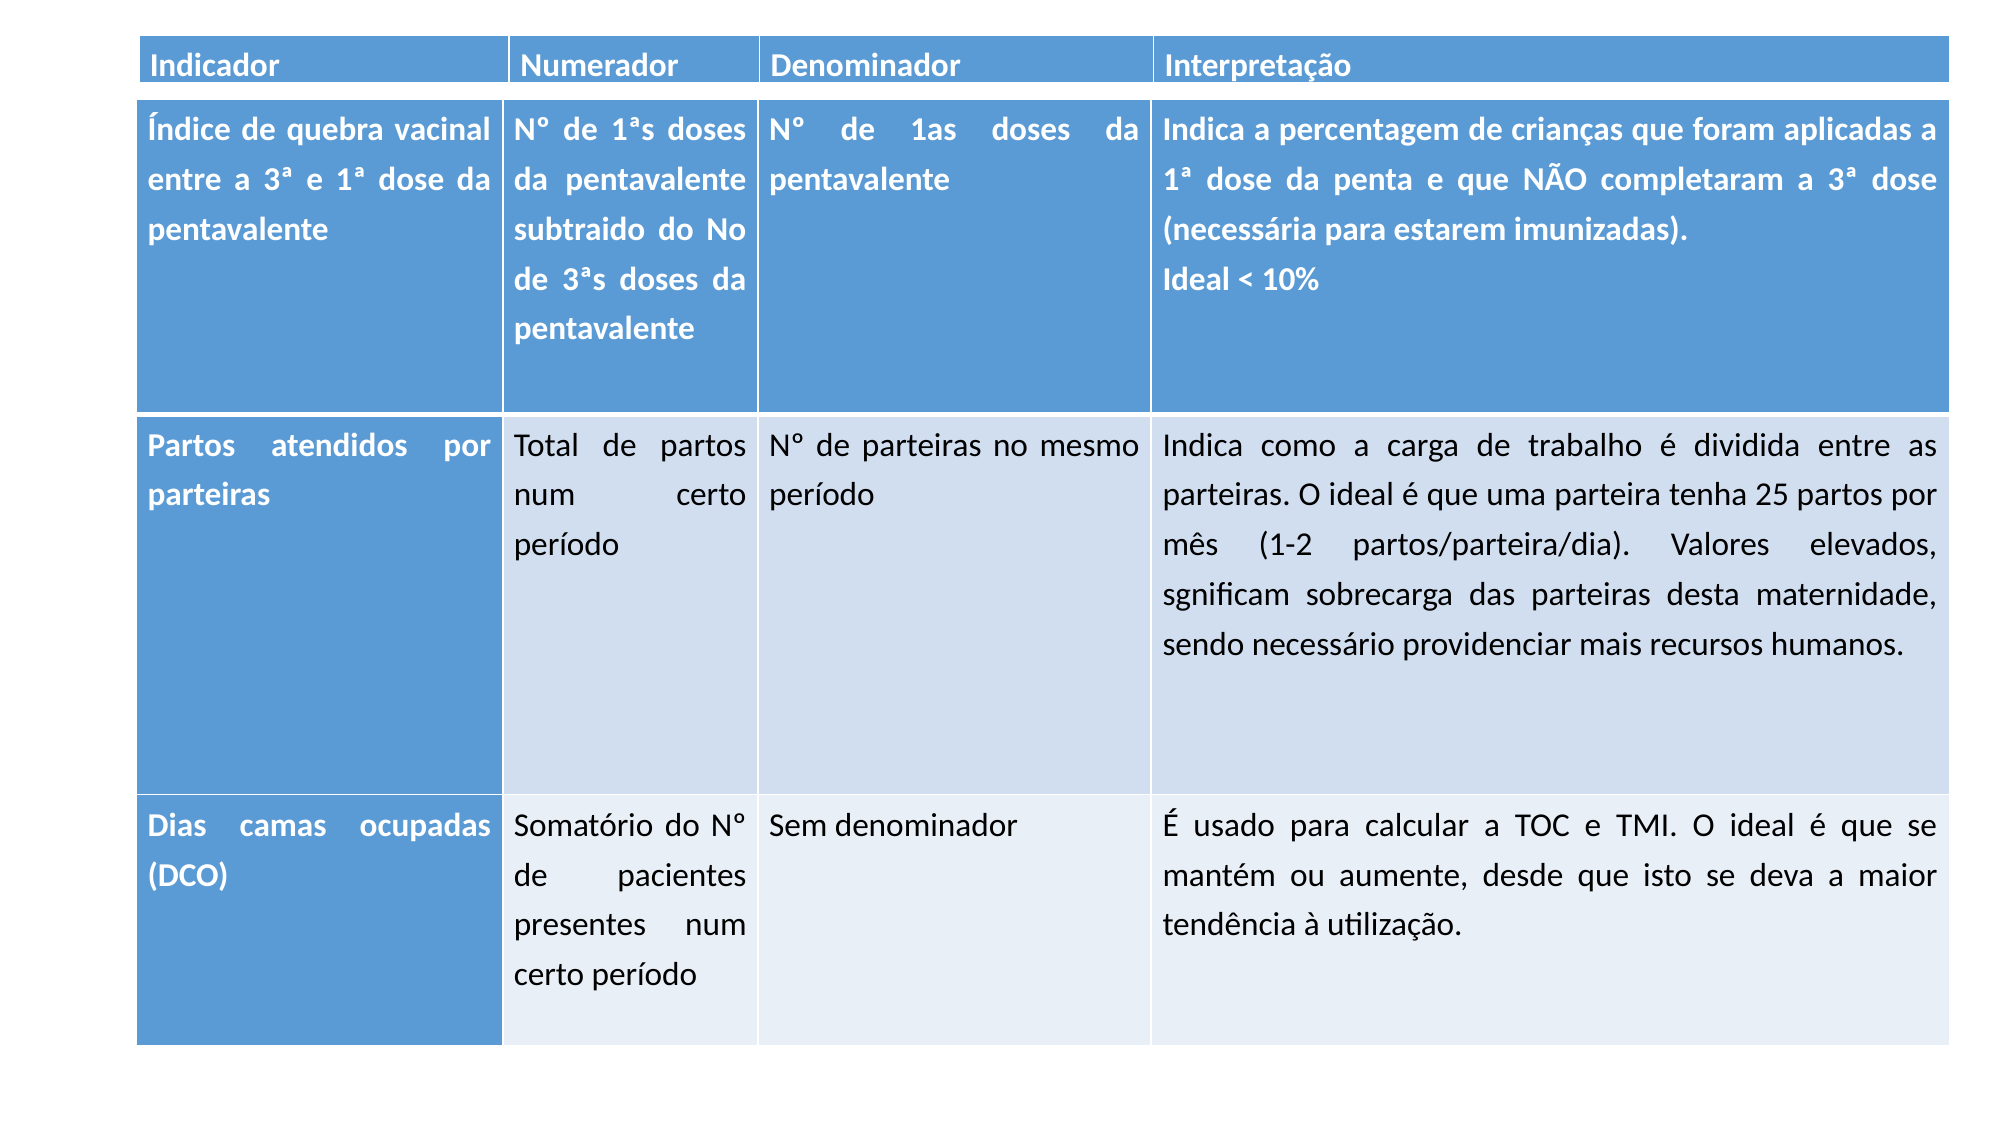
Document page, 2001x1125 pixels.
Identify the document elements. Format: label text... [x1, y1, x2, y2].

table_header Índice de quebra vacinal entre a 3ª e 1ª dose da pentavalente [137, 100, 502, 412]
table_cell Partos atendidos por parteiras [137, 417, 502, 794]
table_header Denominador [760, 36, 1153, 82]
table_header Interpretação [1154, 36, 1949, 82]
table_header Numerador [510, 36, 759, 82]
table_cell Indica como a carga de trabalho é dividida entre as parteiras. O ideal é que uma parteira tenha 25 partos por mês (1-2 partos/parteira/dia). Valores elevados, sgnificam sobrecarga das parteiras desta maternidade, sendo necessário providenciar mais recursos humanos. [1152, 417, 1949, 794]
table_cell Nº de parteiras no mesmo período [759, 417, 1150, 794]
table_header Indicador [140, 36, 508, 82]
table_cell Somatório do Nº de pacientes presentes num certo período [504, 795, 757, 1045]
table_cell É usado para calcular a TOC e TMI. O ideal é que se mantém ou aumente, desde que isto se deva a maior tendência à utilização. [1152, 795, 1949, 1045]
table_cell Sem denominador [759, 795, 1150, 1045]
table_header Indica a percentagem de crianças que foram aplicadas a 1ª dose da penta e que NÃO completaram a 3ª dose (necessária para estarem imunizadas). Ideal < 10% [1152, 100, 1949, 412]
table_cell Dias camas ocupadas (DCO) [137, 795, 502, 1045]
table_header Nº de 1ªs doses da pentavalente subtraido do No de 3ªs doses da pentavalente [504, 100, 757, 412]
table_header Nº de 1as doses da pentavalente [759, 100, 1150, 412]
table_cell Total de partos num certo período [504, 417, 757, 794]
